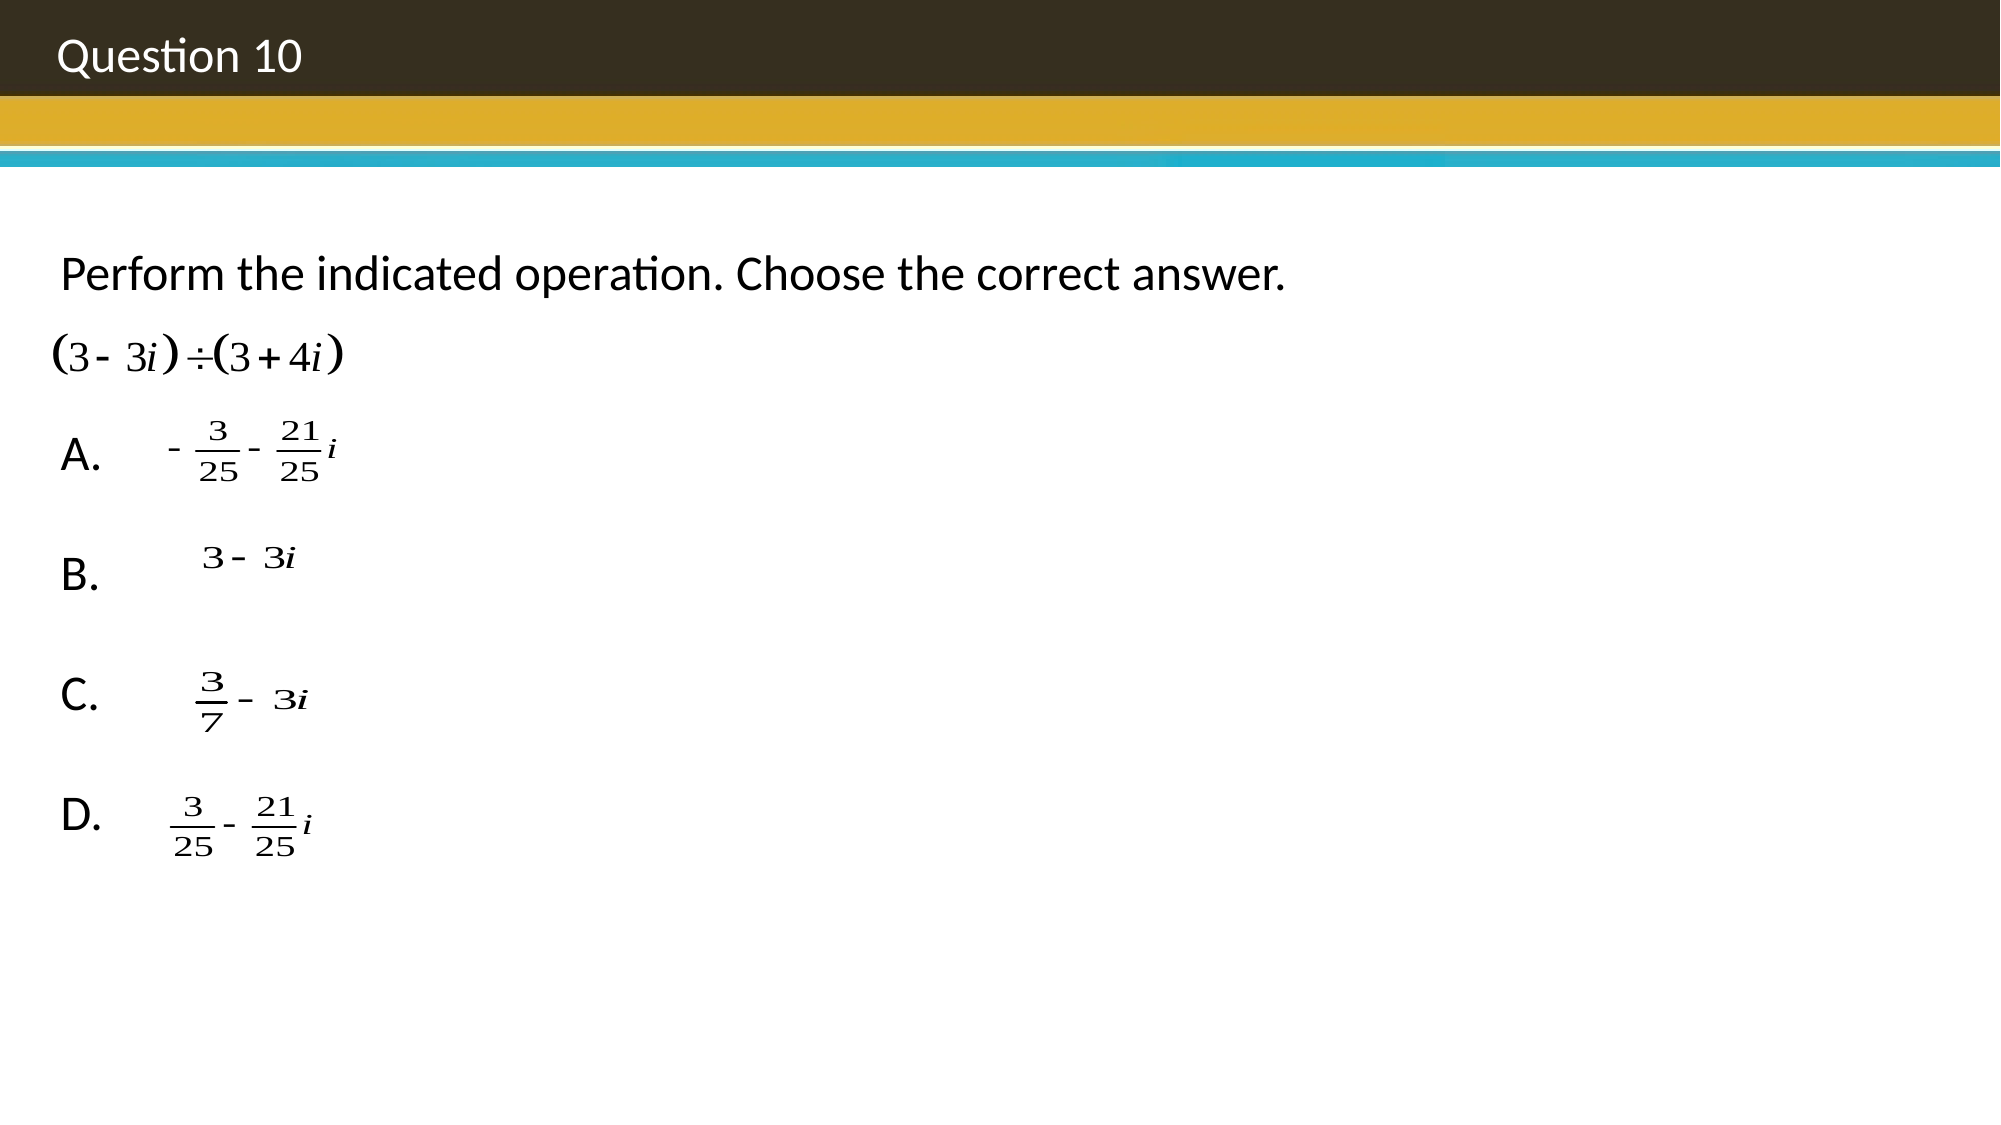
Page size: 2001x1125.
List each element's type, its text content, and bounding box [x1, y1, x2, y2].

text_box Perform the indicated operation. Choose the correct answer. A. B. C. D. [45, 233, 1782, 909]
picture [0, 0, 2000, 167]
text_box Question 10 [41, 14, 318, 90]
picture [187, 663, 320, 739]
picture [45, 324, 347, 396]
picture [163, 788, 320, 864]
picture [195, 539, 305, 577]
picture [161, 412, 347, 488]
